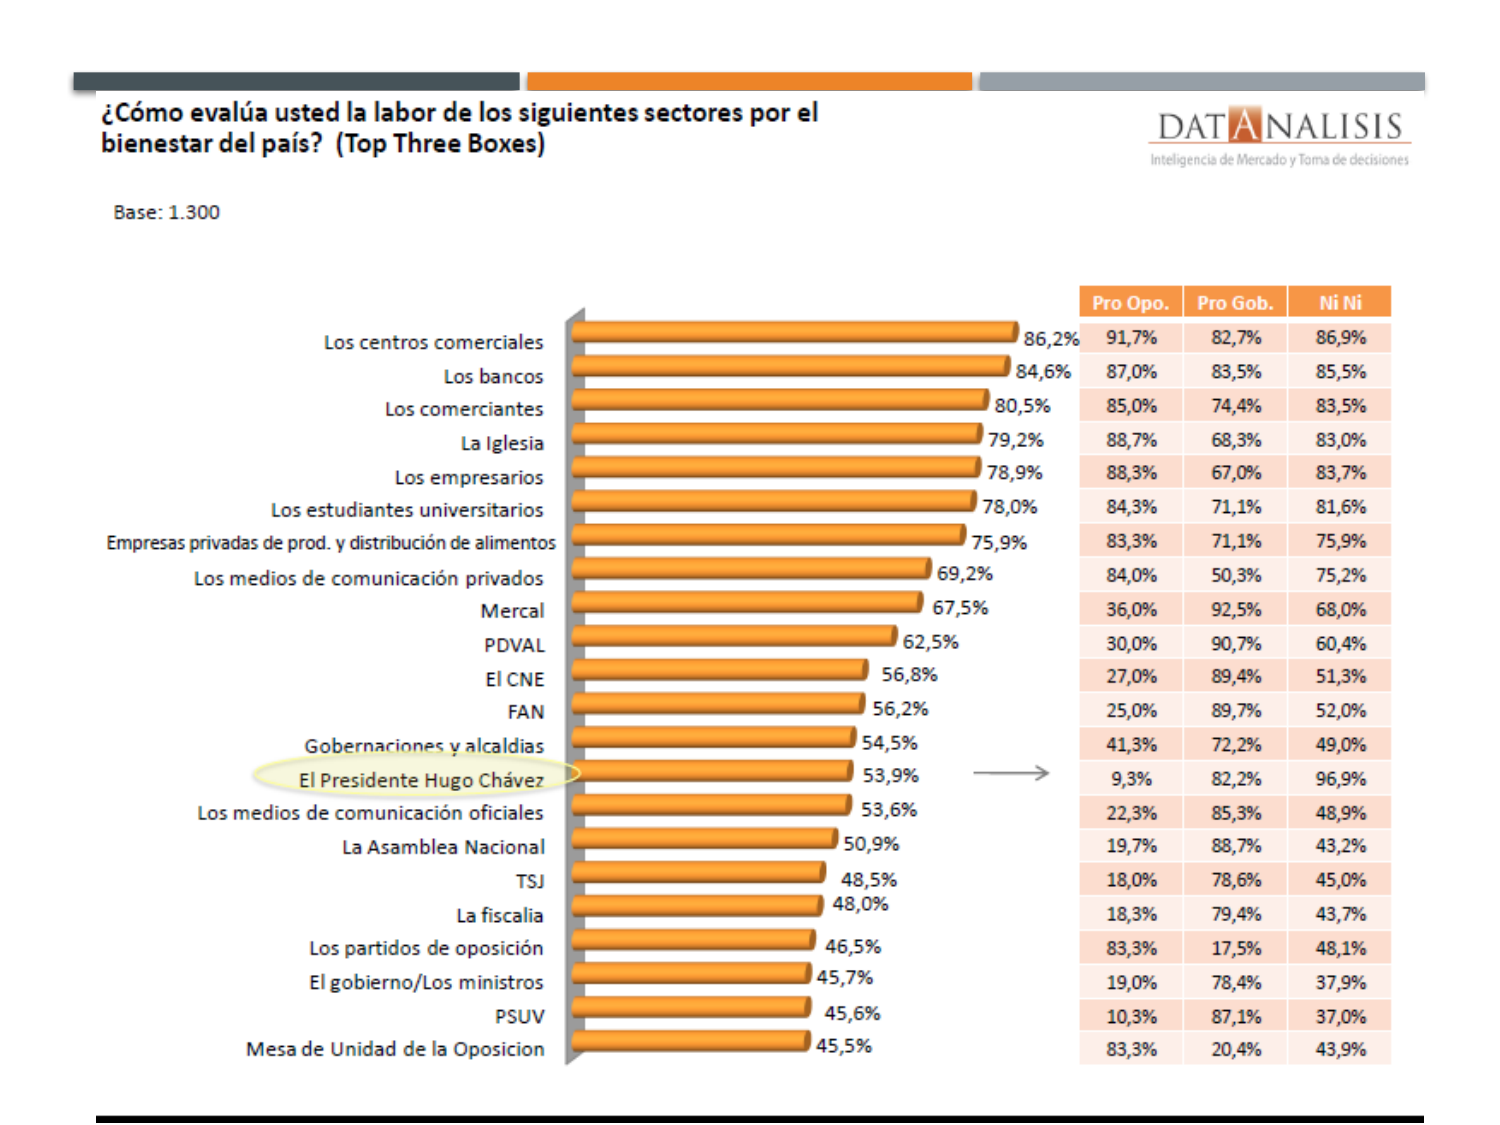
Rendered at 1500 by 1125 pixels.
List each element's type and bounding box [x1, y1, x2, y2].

picture [95, 90, 1424, 1123]
